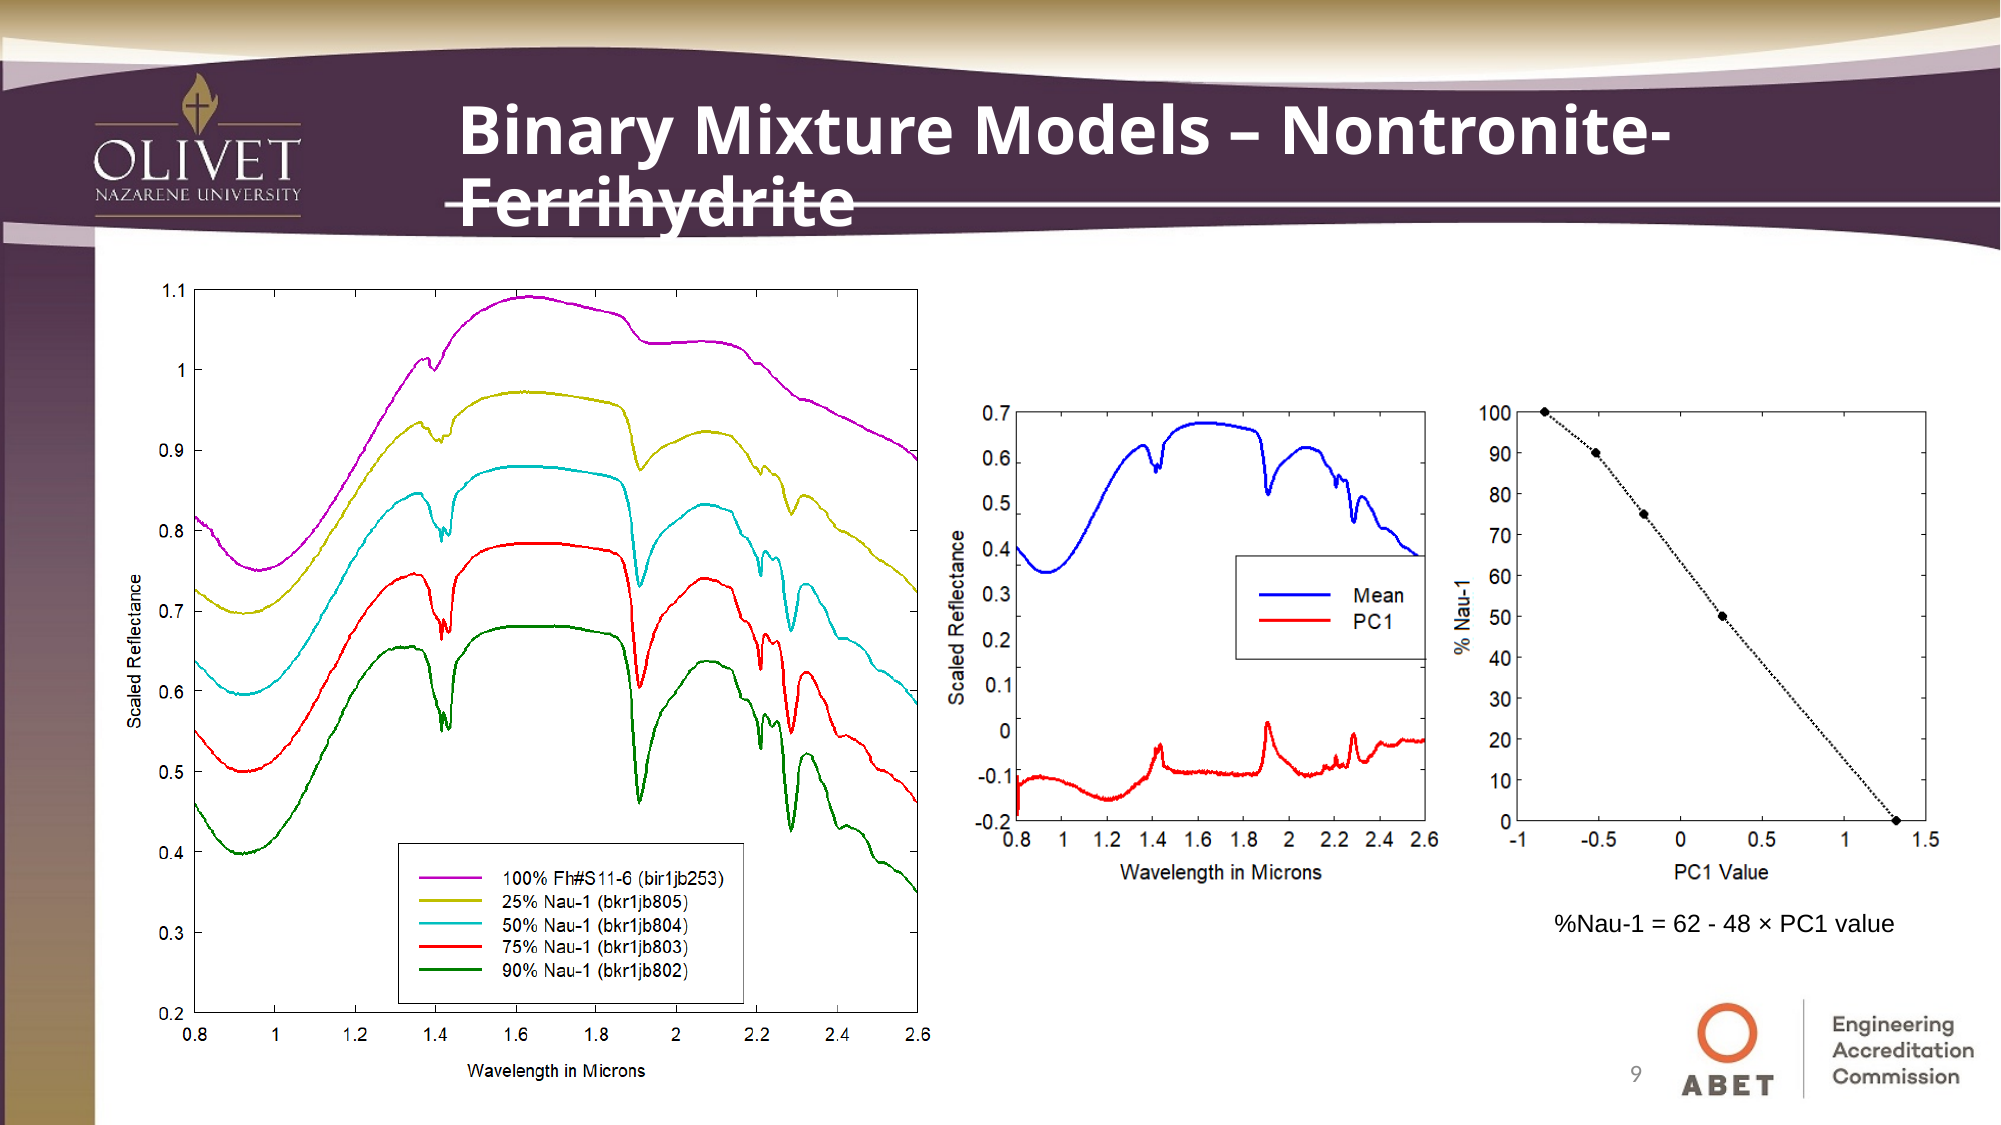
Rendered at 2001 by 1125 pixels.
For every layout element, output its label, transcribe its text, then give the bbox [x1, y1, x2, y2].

slide_number 9 [1412, 1042, 1658, 1103]
picture [0, 0, 2001, 1125]
text_box %Nau-1 = 62 - 48 × PC1 value [1539, 906, 1926, 945]
title Binary Mixture Models – Nontronite-Ferrihydrite [442, 59, 1863, 278]
